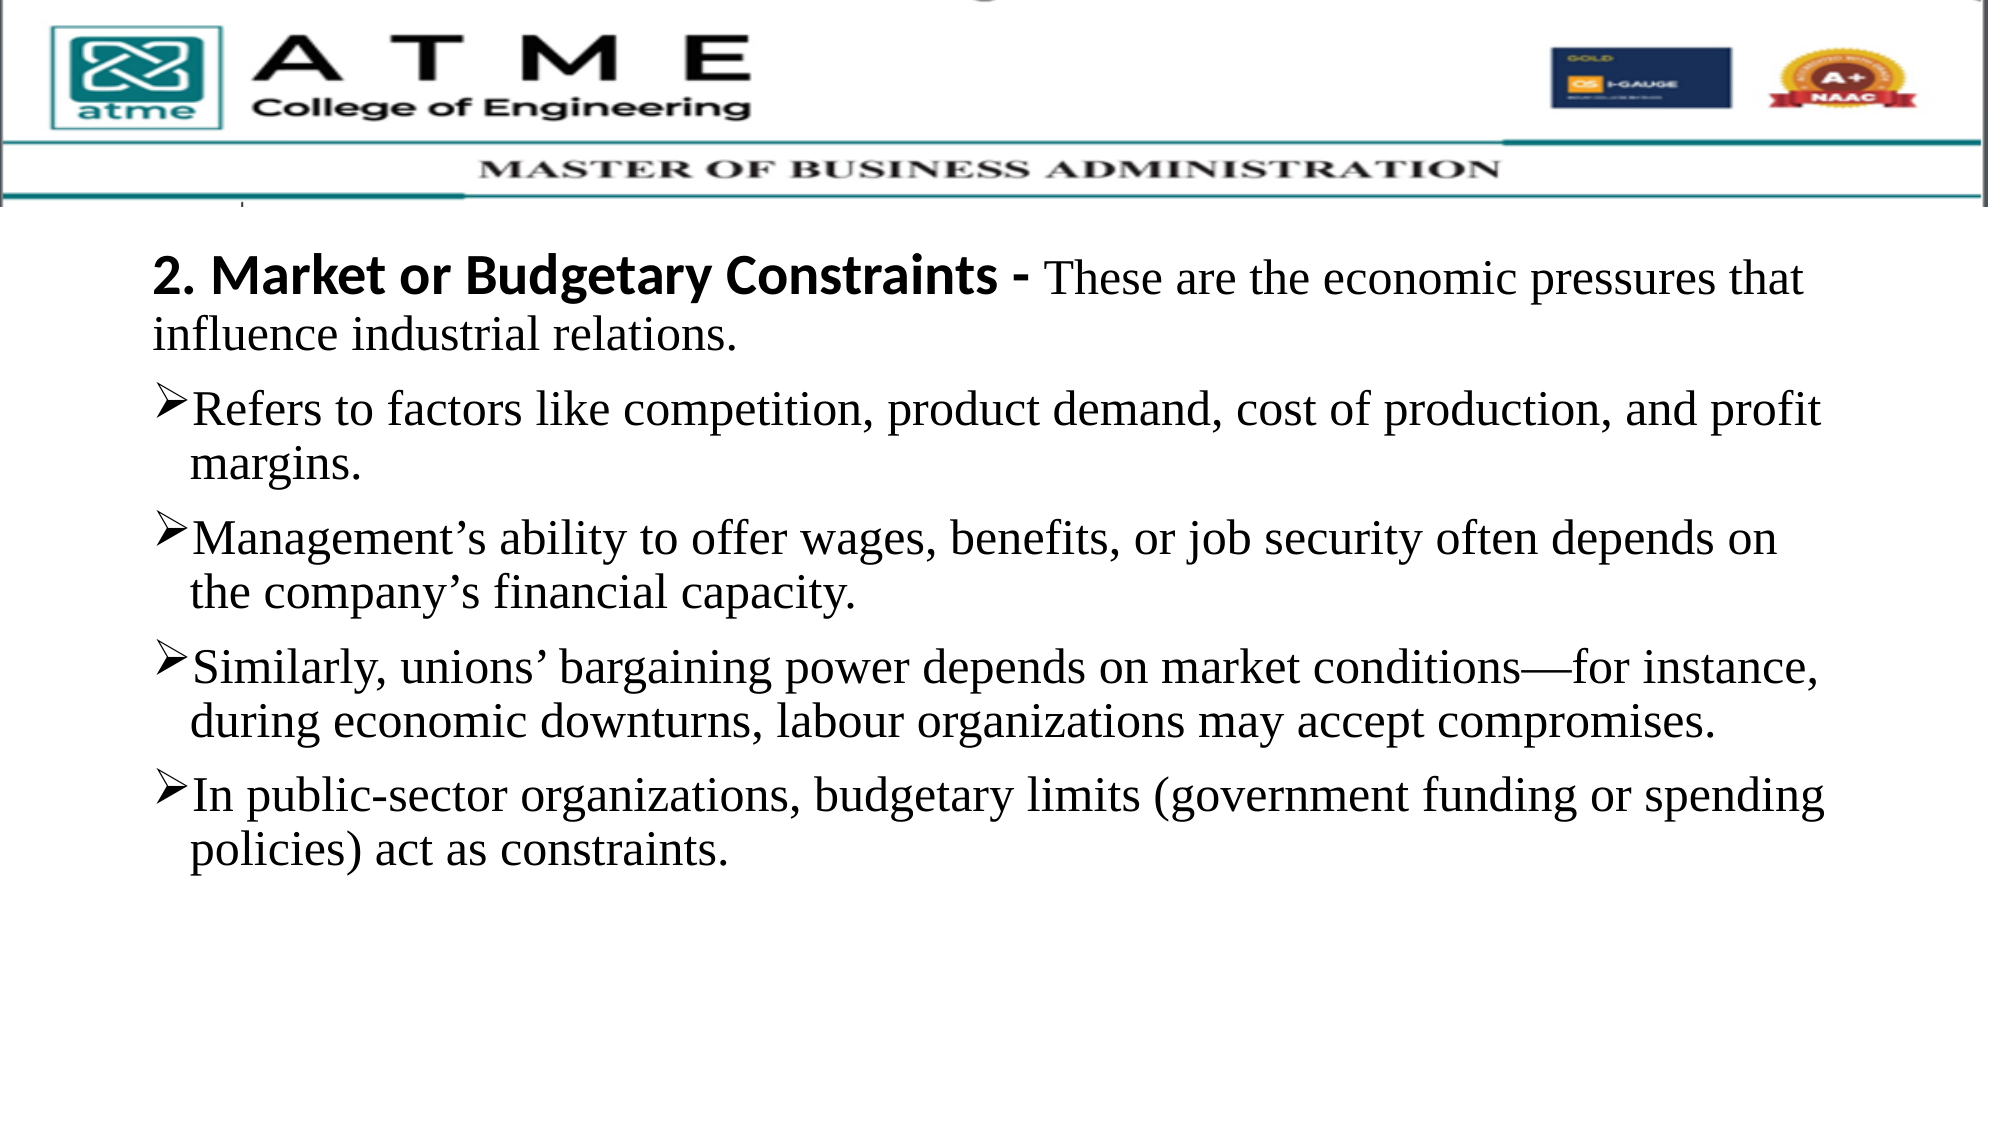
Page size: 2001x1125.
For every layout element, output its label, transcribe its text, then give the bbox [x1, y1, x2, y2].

list 2. Market or Budgetary Constraints - These are the economic pressures that influence industrial relations. Refers to factors like competition, product demand, cost of production, and profit margins. Management’s ability to offer wages, benefits, or job security often depends on the company’s financial capacity. Similarly, unions’ bargaining power depends on market conditions—for instance, during economic downturns, labour organizations may accept compromises. In public-sector organizations, budgetary limits (government funding or spending policies) act as constraints. [137, 237, 1863, 1014]
picture [0, 0, 1988, 207]
